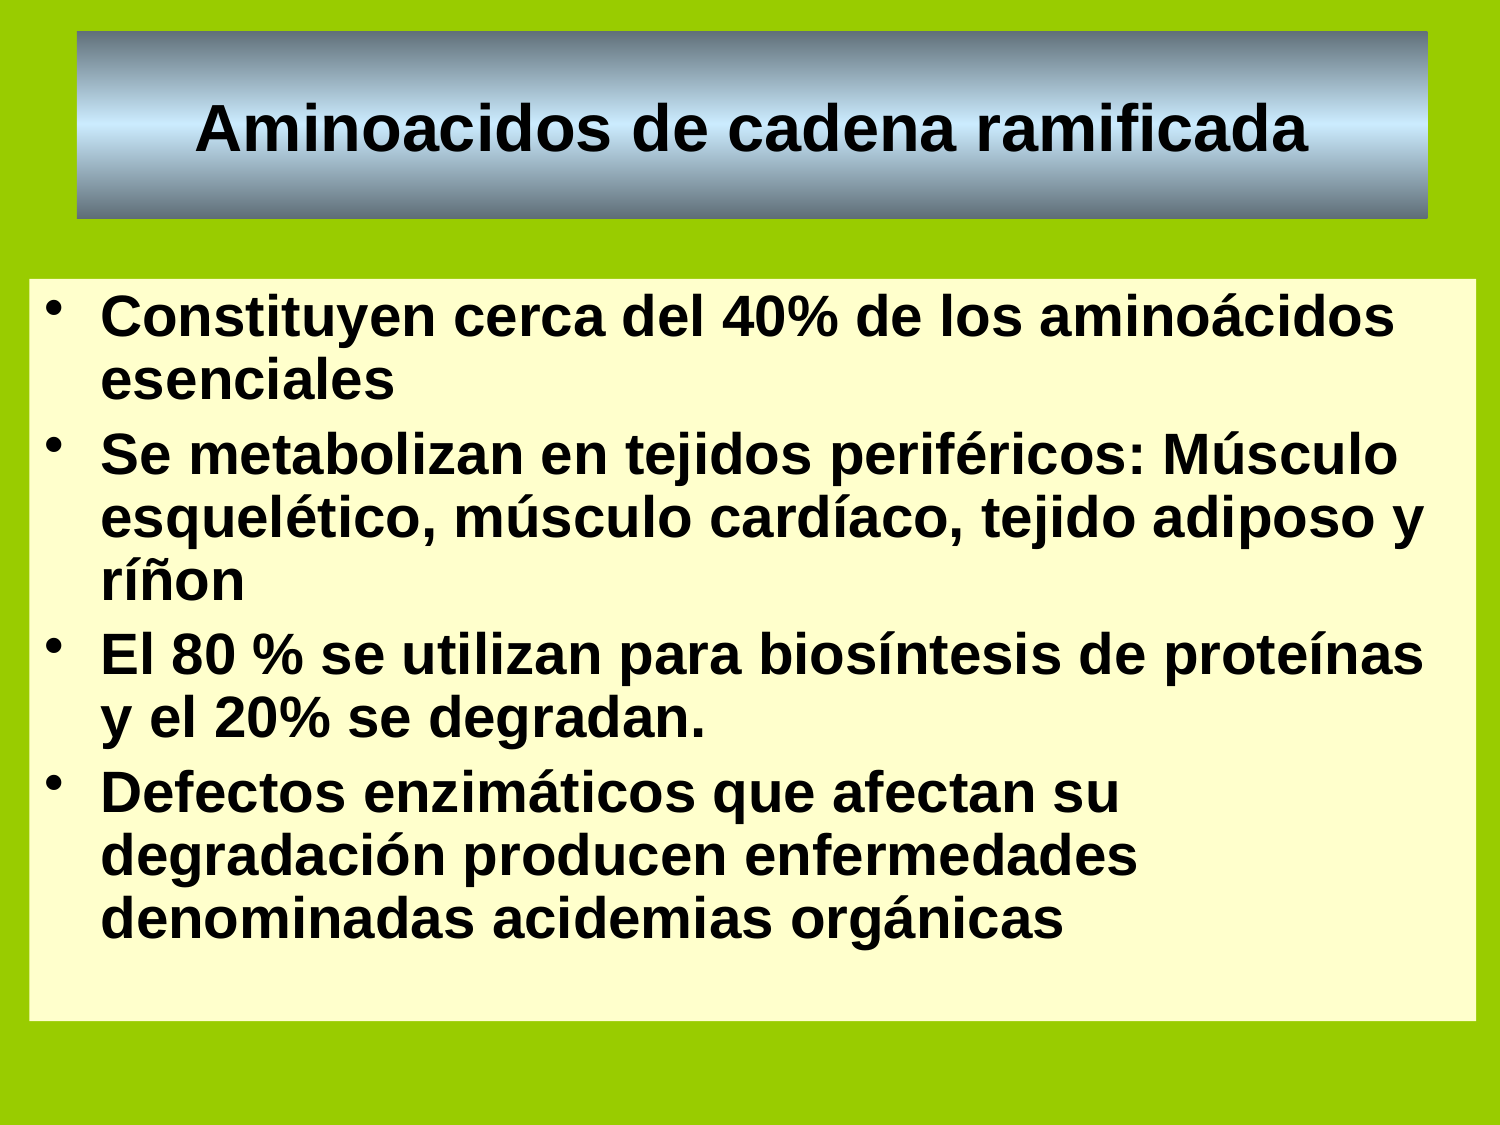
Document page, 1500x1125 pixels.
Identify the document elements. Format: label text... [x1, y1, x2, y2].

title Aminoacidos de cadena ramificada [76, 30, 1428, 219]
list Constituyen cerca del 40% de los aminoácidos esenciales Se metabolizan en tejidos periféricos: Músculo esquelético, músculo cardíaco, tejido adiposo y ríñon El 80 % se utilizan para biosíntesis de proteínas y el 20% se degradan. Defectos enzimáticos que afectan su degradación producen enfermedades denominadas acidemias orgánicas [29, 278, 1477, 1022]
